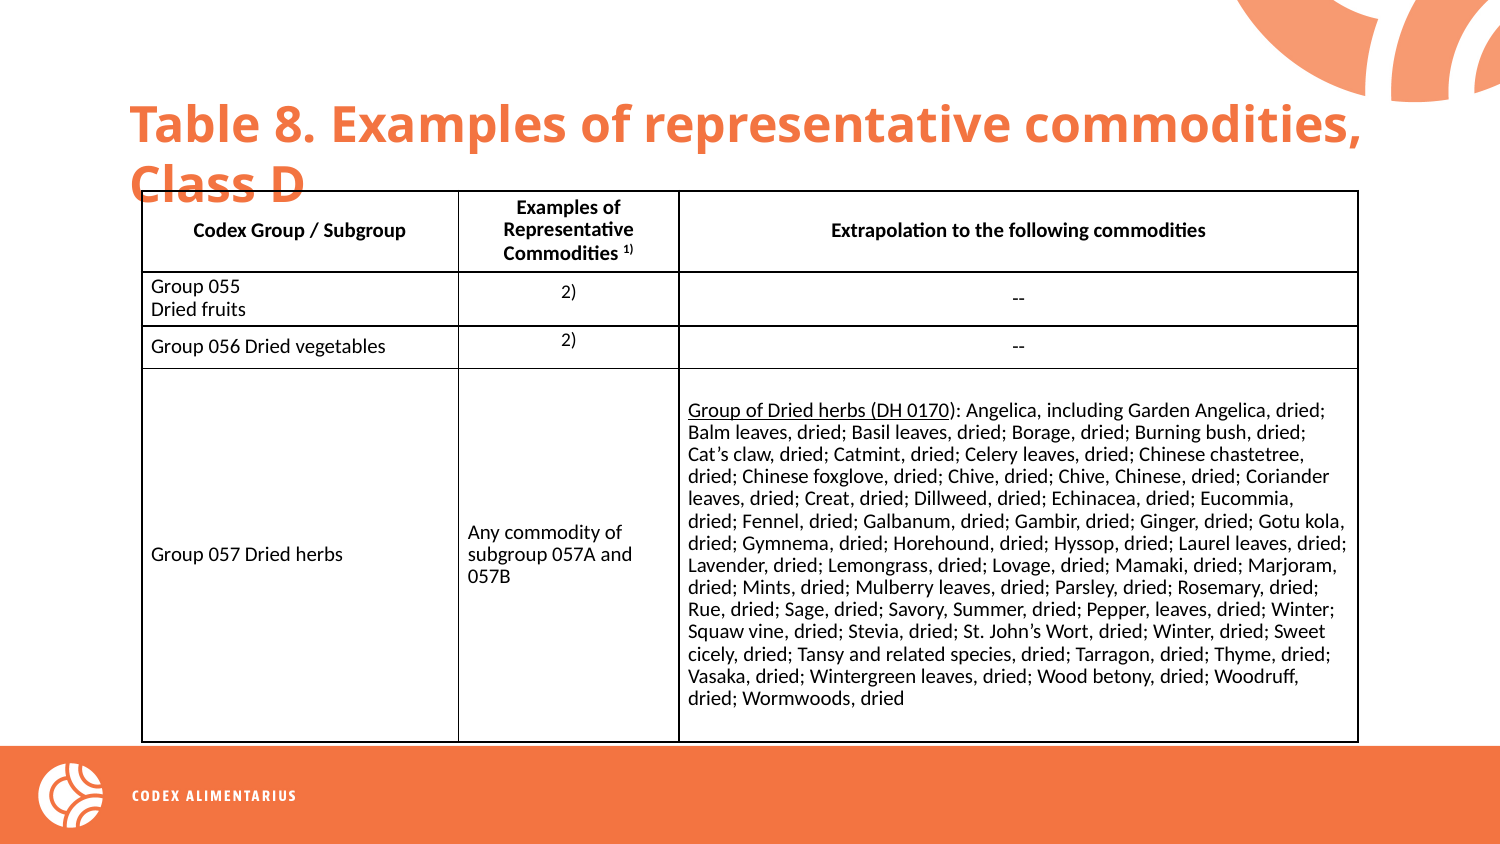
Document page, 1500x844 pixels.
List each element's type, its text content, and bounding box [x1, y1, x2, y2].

table_cell Group 057 Dried herbs [143, 369, 458, 741]
text_box Table 8. Examples of representative commodities, Class D [129, 92, 1500, 273]
table_header Extrapolation to the following commodities [680, 192, 1357, 271]
picture [0, 0, 1500, 844]
table_cell 2) [459, 273, 678, 325]
table_cell -- [680, 327, 1357, 368]
table_cell Group 056 Dried vegetables [143, 327, 458, 368]
table_header Codex Group / Subgroup [143, 192, 458, 271]
table_cell Any commodity of subgroup 057A and 057B [459, 369, 678, 741]
table_cell 2) [459, 327, 678, 368]
table_header Examples of Representative Commodities 1) [459, 192, 678, 271]
table_cell -- [680, 273, 1357, 325]
table_cell Group 055 Dried fruits [143, 273, 458, 325]
table_cell Group of Dried herbs (DH 0170): Angelica, including Garden Angelica, dried; Balm leaves, dried; Basil leaves, dried; Borage, dried; Burning bush, dried; Cat’s claw, dried; Catmint, dried; Celery leaves, dried; Chinese chastetree, dried; Chinese foxglove, dried; Chive, dried; Chive, Chinese, dried; Coriander leaves, dried; Creat, dried; Dillweed, dried; Echinacea, dried; Eucommia, dried; Fennel, dried; Galbanum, dried; Gambir, dried; Ginger, dried; Gotu kola, dried; Gymnema, dried; Horehound, dried; Hyssop, dried; Laurel leaves, dried; Lavender, dried; Lemongrass, dried; Lovage, dried; Mamaki, dried; Marjoram, dried; Mints, dried; Mulberry leaves, dried; Parsley, dried; Rosemary, dried; Rue, dried; Sage, dried; Savory, Summer, dried; Pepper, leaves, dried; Winter; Squaw vine, dried; Stevia, dried; St. John’s Wort, dried; Winter, dried; Sweet cicely, dried; Tansy and related species, dried; Tarragon, dried; Thyme, dried; Vasaka, dried; Wintergreen leaves, dried; Wood betony, dried; Woodruff, dried; Wormwoods, dried [680, 369, 1357, 741]
